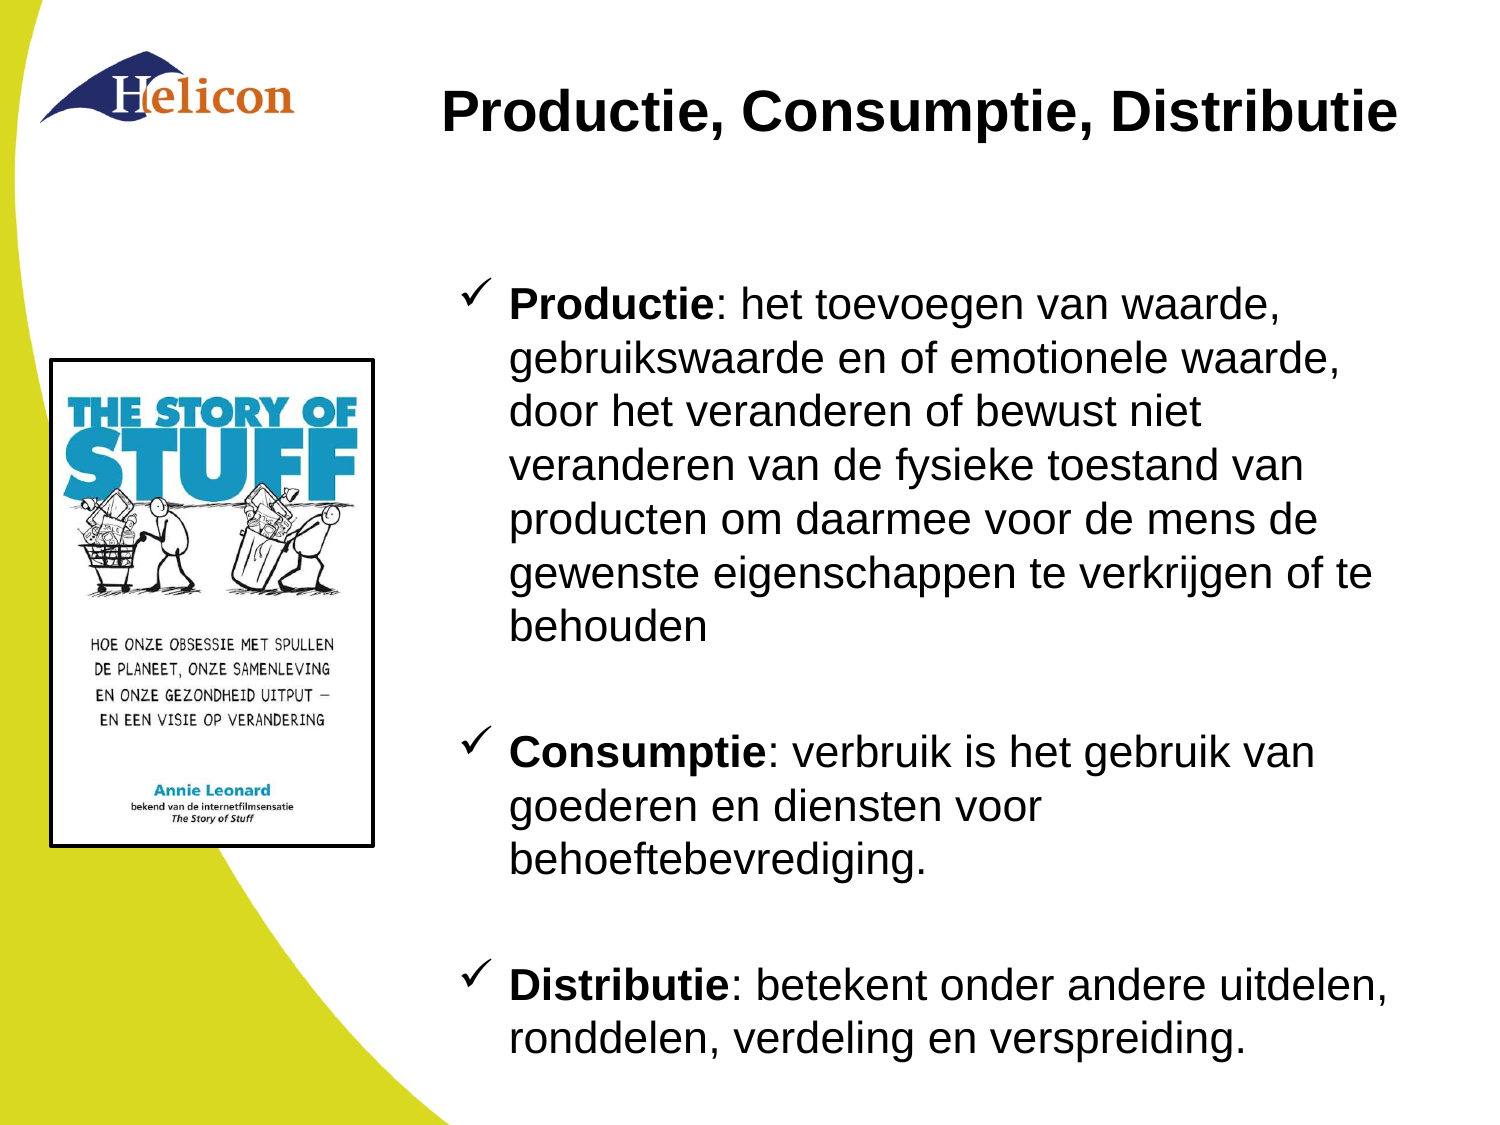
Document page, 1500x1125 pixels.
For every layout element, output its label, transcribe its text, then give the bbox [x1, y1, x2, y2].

list Productie: het toevoegen van waarde, gebruikswaarde en of emotionele waarde, door het veranderen of bewust niet veranderen van de fysieke toestand van producten om daarmee voor de mens de gewenste eigenschappen te verkrijgen of te behouden Consumptie: verbruik is het gebruik van goederen en diensten voor behoeftebevrediging. Distributie: betekent onder andere uitdelen, ronddelen, verdeling en verspreiding. [442, 267, 1419, 1076]
title Productie, Consumptie, Distributie [324, 54, 1415, 161]
picture [0, 0, 1500, 1125]
